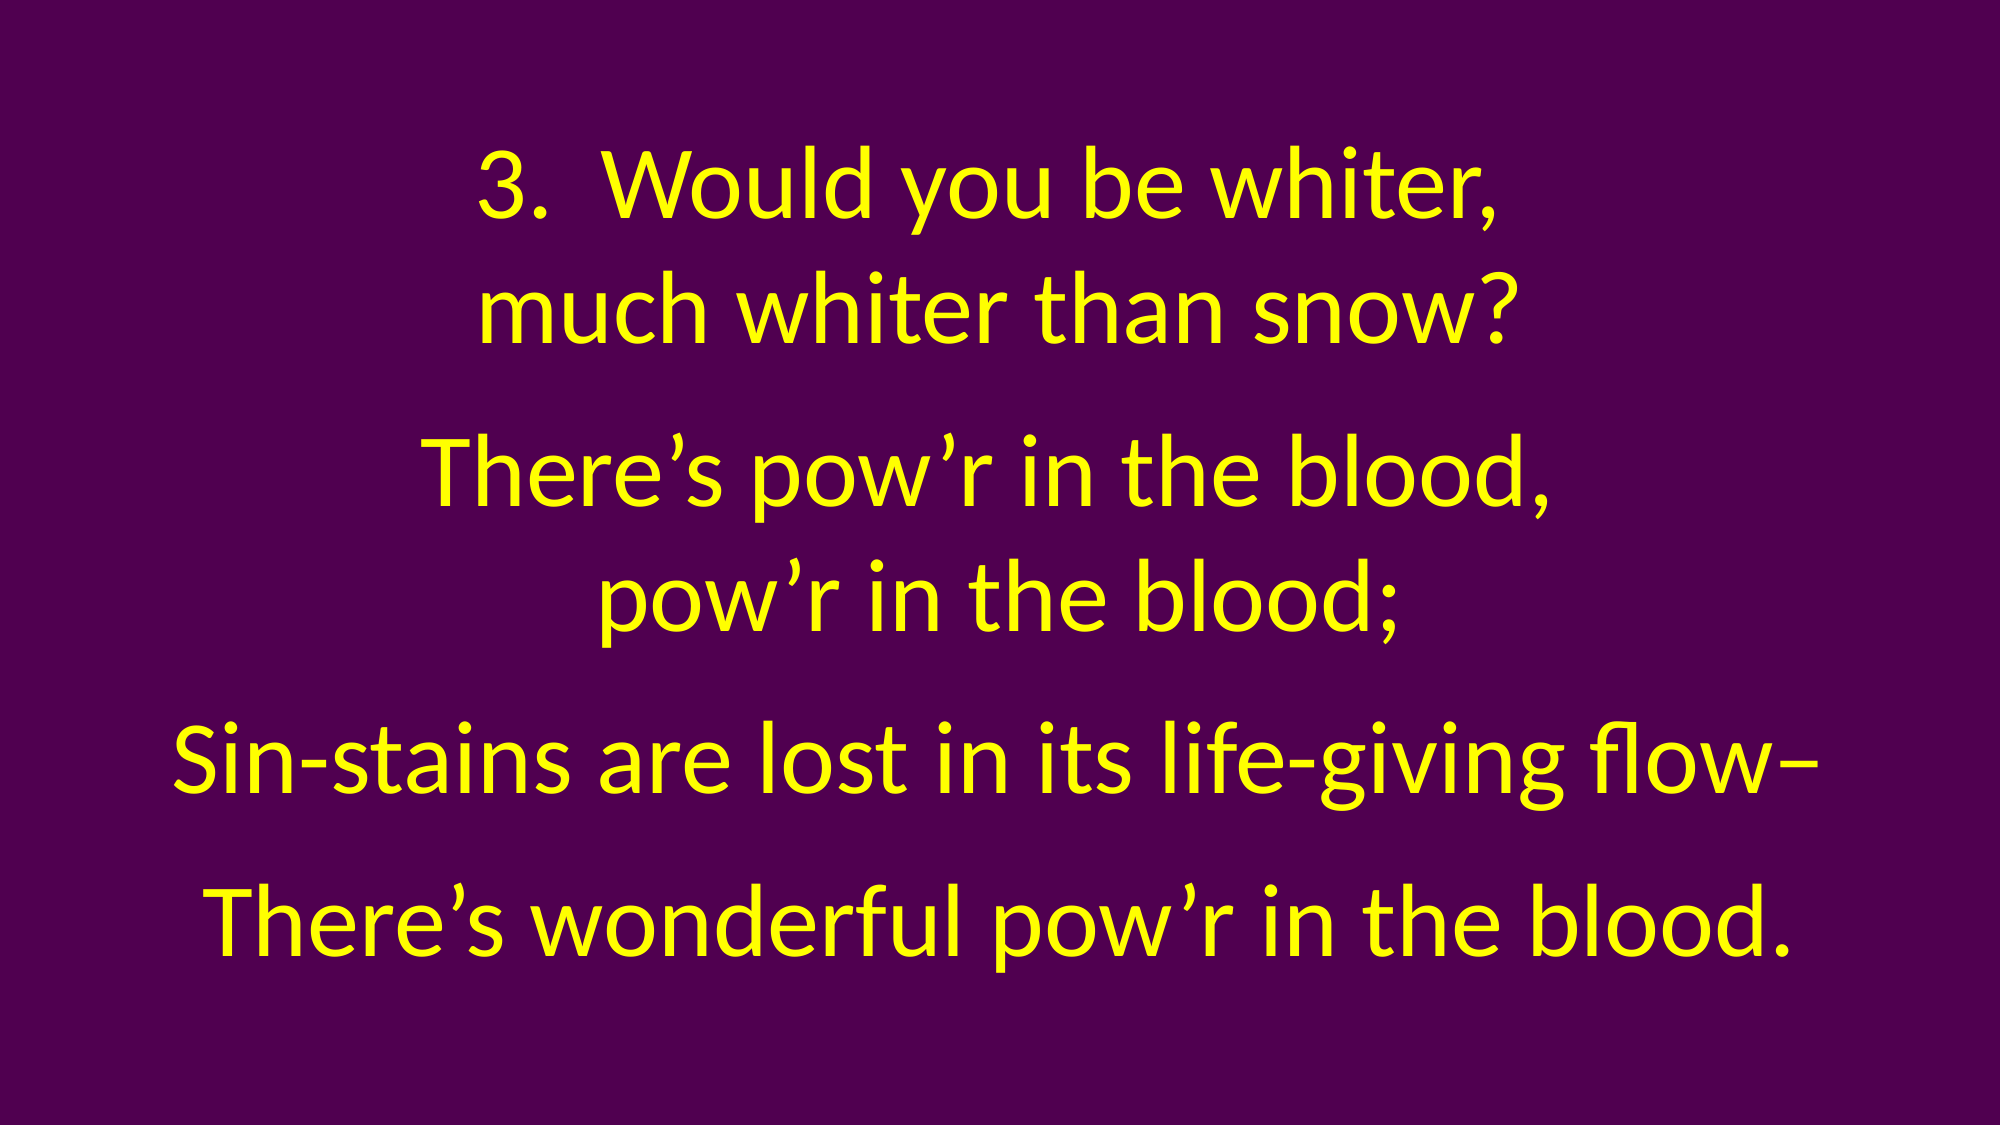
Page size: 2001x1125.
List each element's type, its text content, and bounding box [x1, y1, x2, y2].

text_box 3. Would you be whiter, much whiter than snow? There’s pow’r in the blood, pow’r in the blood; Sin-stains are lost in its life-giving flow– There’s wonderful pow’r in the blood. [0, 107, 2000, 985]
